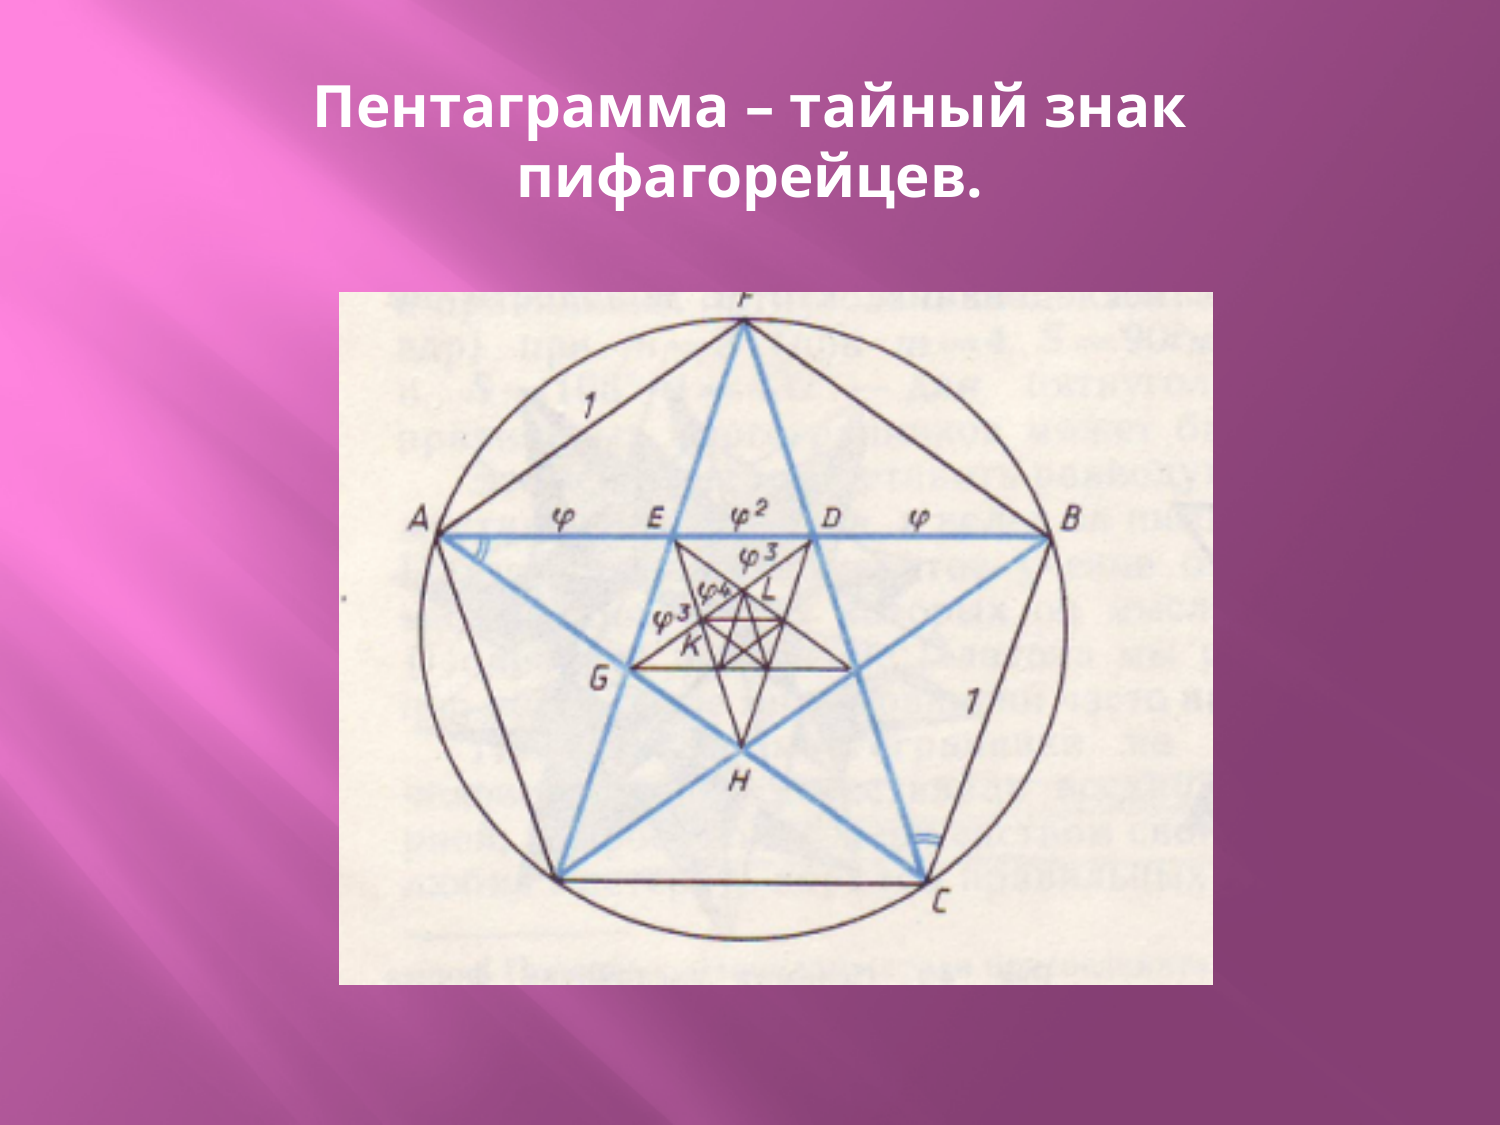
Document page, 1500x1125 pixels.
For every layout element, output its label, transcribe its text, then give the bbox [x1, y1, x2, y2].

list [339, 292, 1213, 985]
title Пентаграмма – тайный знак пифагорейцев. [75, 45, 1425, 233]
